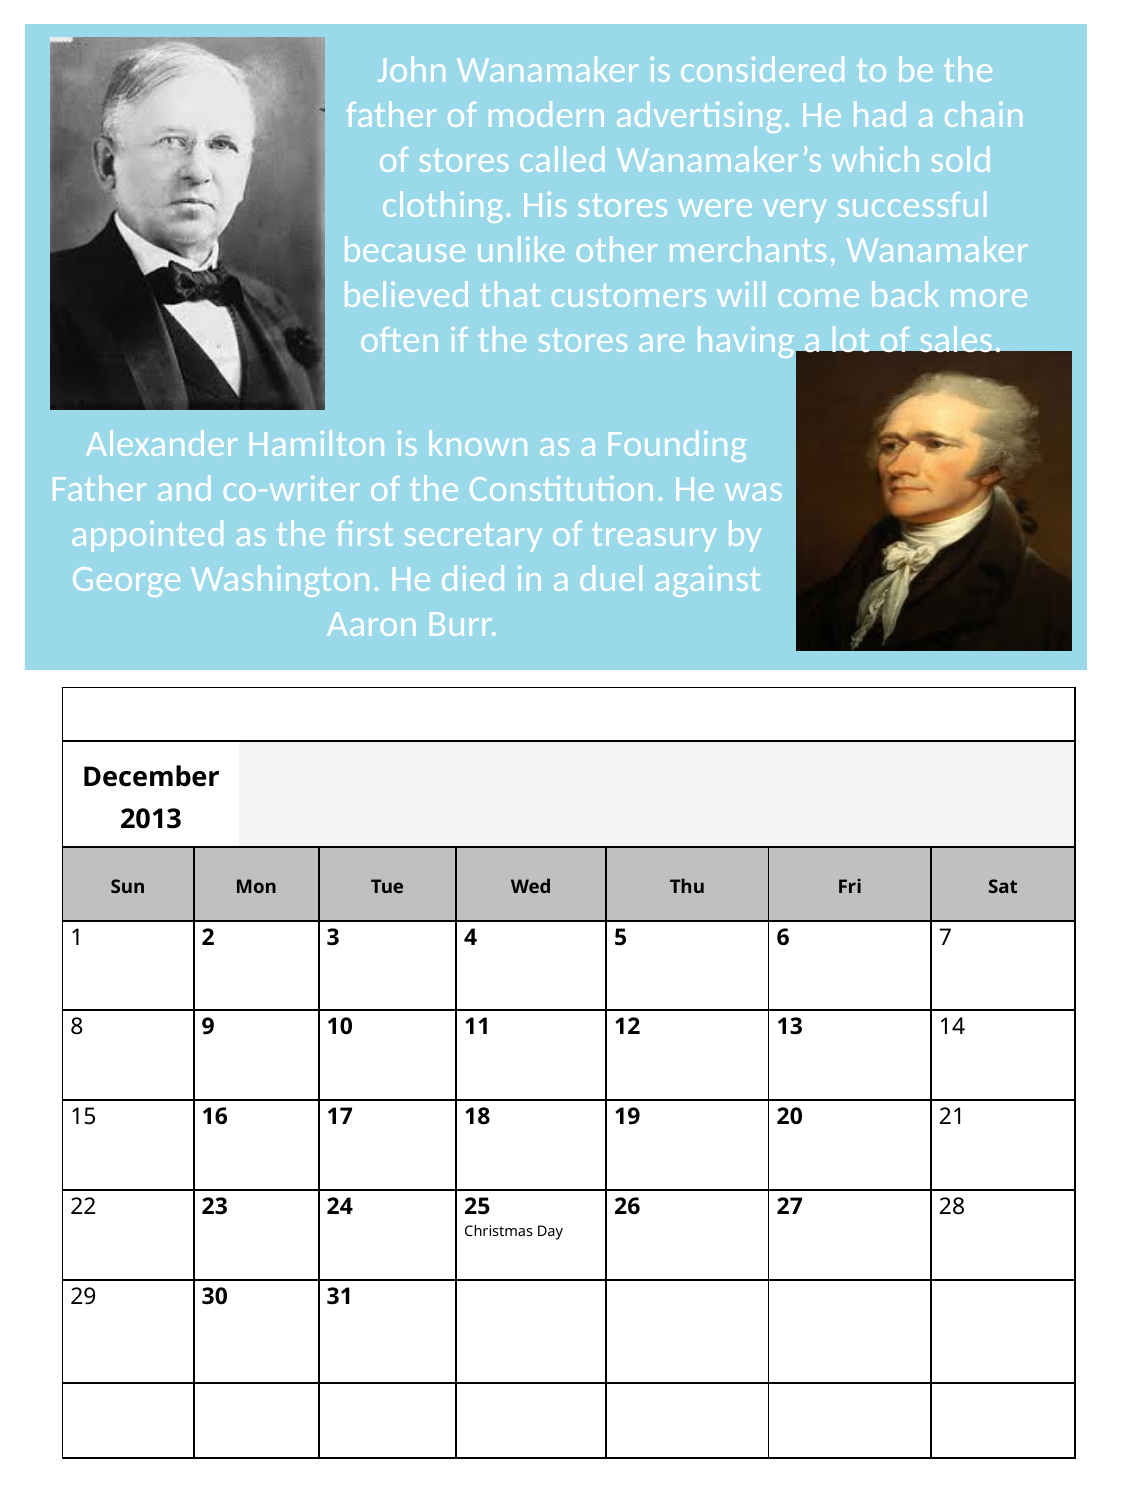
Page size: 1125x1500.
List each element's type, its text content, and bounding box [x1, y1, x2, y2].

table_cell 27 [769, 1191, 930, 1279]
table_cell 29 [63, 1281, 193, 1382]
table_cell 13 [769, 1011, 930, 1099]
table_cell Mon [195, 848, 318, 920]
table_cell December 2013 [63, 742, 239, 846]
table_cell 8 [63, 1011, 193, 1099]
picture [24, 24, 1088, 671]
table_cell [932, 1281, 1074, 1382]
table_cell [457, 1384, 605, 1457]
table_cell [932, 1384, 1074, 1457]
table_cell [607, 1384, 768, 1457]
table_cell 5 [607, 922, 768, 1009]
table_cell 30 [195, 1281, 318, 1382]
table_cell 23 [195, 1191, 318, 1279]
table_cell 9 [195, 1011, 318, 1099]
table_cell [769, 1384, 930, 1457]
table_cell 14 [932, 1011, 1074, 1099]
table_cell 2 [195, 922, 318, 1009]
table_cell 18 [457, 1101, 605, 1189]
table_cell [607, 1281, 768, 1382]
table_cell 16 [195, 1101, 318, 1189]
table_cell 26 [607, 1191, 768, 1279]
table_cell 31 [320, 1281, 455, 1382]
table_cell 17 [320, 1101, 455, 1189]
table_cell Thu [607, 848, 768, 920]
table_cell [63, 1384, 193, 1457]
table_cell [195, 1384, 318, 1457]
table_cell 7 [932, 922, 1074, 1009]
table_header [63, 688, 239, 740]
table_cell 10 [320, 1011, 455, 1099]
table_cell 19 [607, 1101, 768, 1189]
table_cell [769, 1281, 930, 1382]
table_cell 15 [63, 1101, 193, 1189]
table_cell [239, 742, 1074, 846]
table_cell Sun [63, 848, 193, 920]
table_header [239, 688, 1074, 740]
table_cell [457, 1281, 605, 1382]
table_cell 3 [320, 922, 455, 1009]
table_cell 22 [63, 1191, 193, 1279]
table_cell 6 [769, 922, 930, 1009]
table_cell 11 [457, 1011, 605, 1099]
table_cell 24 [320, 1191, 455, 1279]
table_cell Fri [769, 848, 930, 920]
table_cell 28 [932, 1191, 1074, 1279]
table_cell 21 [932, 1101, 1074, 1189]
table_cell Tue [320, 848, 455, 920]
table_cell 4 [457, 922, 605, 1009]
table_cell Wed [457, 848, 605, 920]
table_cell Sat [932, 848, 1074, 920]
table_cell 20 [769, 1101, 930, 1189]
table_cell 25 Christmas Day [457, 1191, 605, 1279]
table_cell 1 [63, 922, 193, 1009]
table_cell [320, 1384, 455, 1457]
table_cell 12 [607, 1011, 768, 1099]
